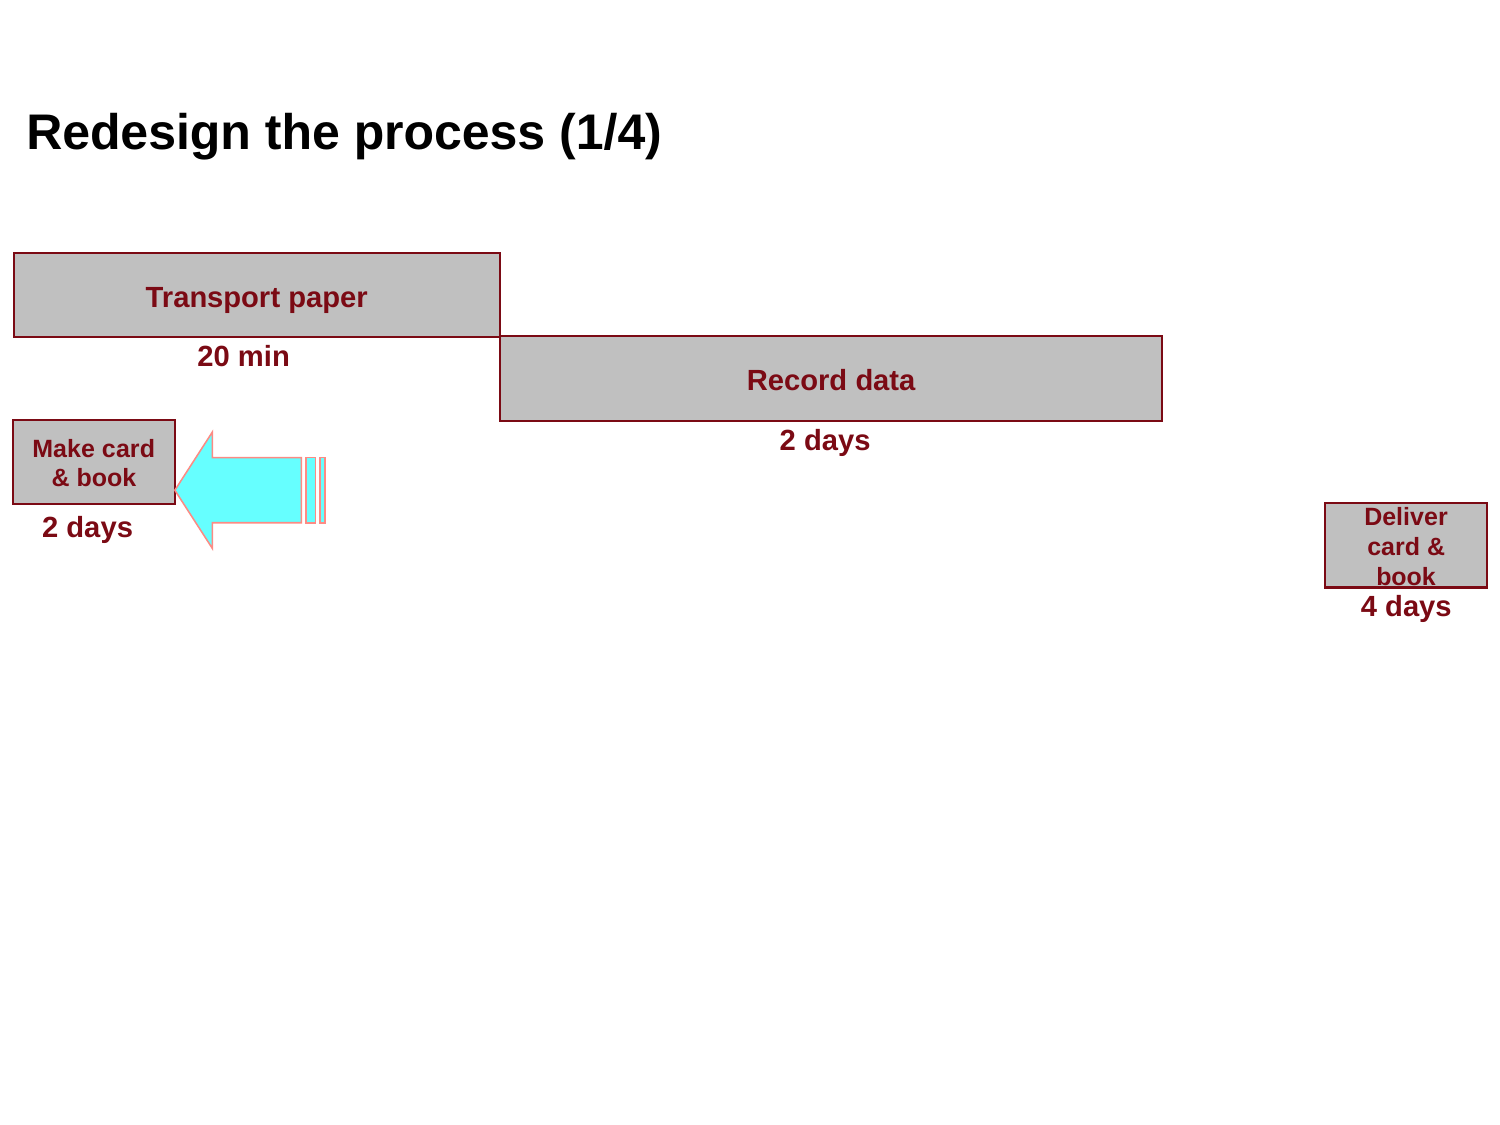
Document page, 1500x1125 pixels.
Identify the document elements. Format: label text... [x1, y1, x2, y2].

text_box 2 days [731, 421, 919, 457]
text_box Record data [499, 336, 1163, 421]
text_box Deliver card & book [1324, 503, 1488, 587]
text_box 2 days [0, 508, 182, 543]
text_box [320, 457, 325, 523]
text_box 4 days [1312, 587, 1500, 622]
text_box [306, 457, 316, 523]
text_box 20 min [150, 337, 338, 372]
text_box Transport paper [13, 253, 500, 338]
text_box Make card & book [12, 419, 175, 505]
title Redesign the process (1/4) [26, 99, 1472, 288]
text_box [174, 432, 302, 549]
